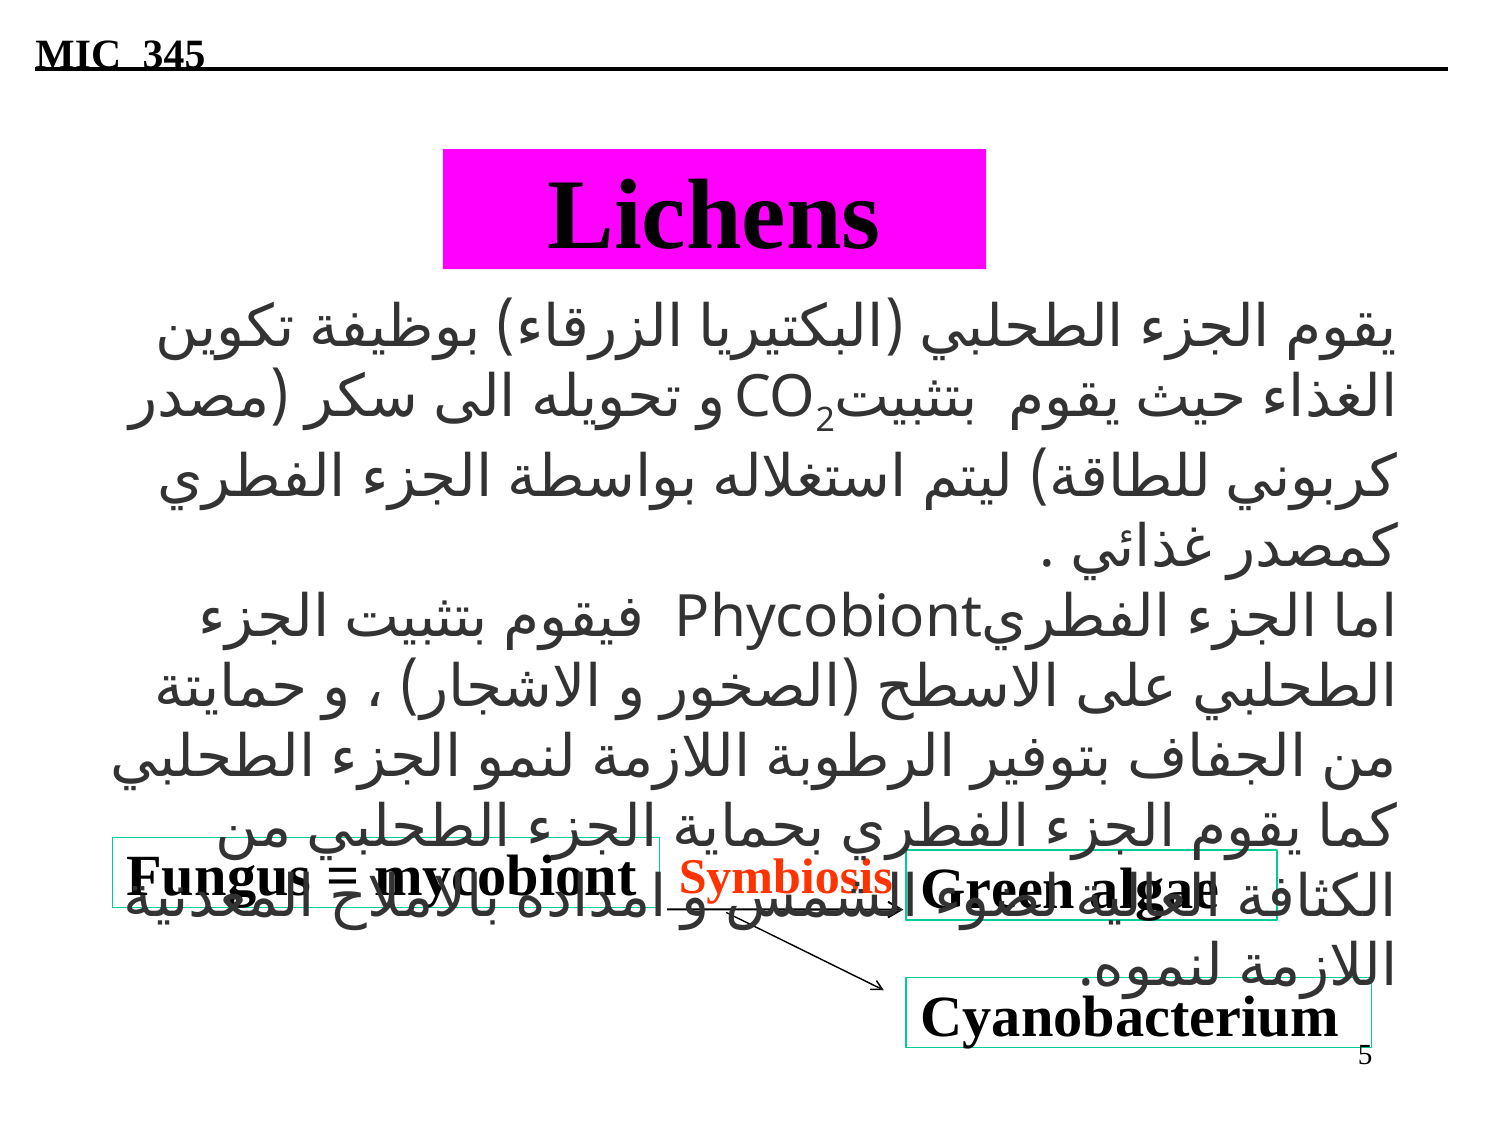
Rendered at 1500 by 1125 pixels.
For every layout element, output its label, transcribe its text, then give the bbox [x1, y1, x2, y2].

text_box Lichens [442, 149, 987, 270]
text_box Cyanobacterium [906, 1005, 1372, 1048]
text_box MIC 345 [33, 27, 207, 78]
text_box يقوم الجزء الطحلبي (البكتيريا الزرقاء) بوظيفة تكوين الغذاء حيث يقوم بتثبيتCO2 و تحويله الى سكر (مصدر كربوني للطاقة) ليتم استغلاله بواسطة الجزء الفطري كمصدر غذائي . اما الجزء الفطريPhycobiont فيقوم بتثبيت الجزء الطحلبي على الاسطح (الصخور و الاشجار) ، و حمايتة من الجفاف بتوفير الرطوبة اللازمة لنمو الجزء الطحلبي كما يقوم الجزء الفطري بحماية الجزء الطحلبي من الكثافة العالية لضوء الشمس و امداده بالاملاح المعدنية اللازمة لنموه. [71, 280, 1413, 1005]
slide_number 5 [1341, 1035, 1377, 1125]
